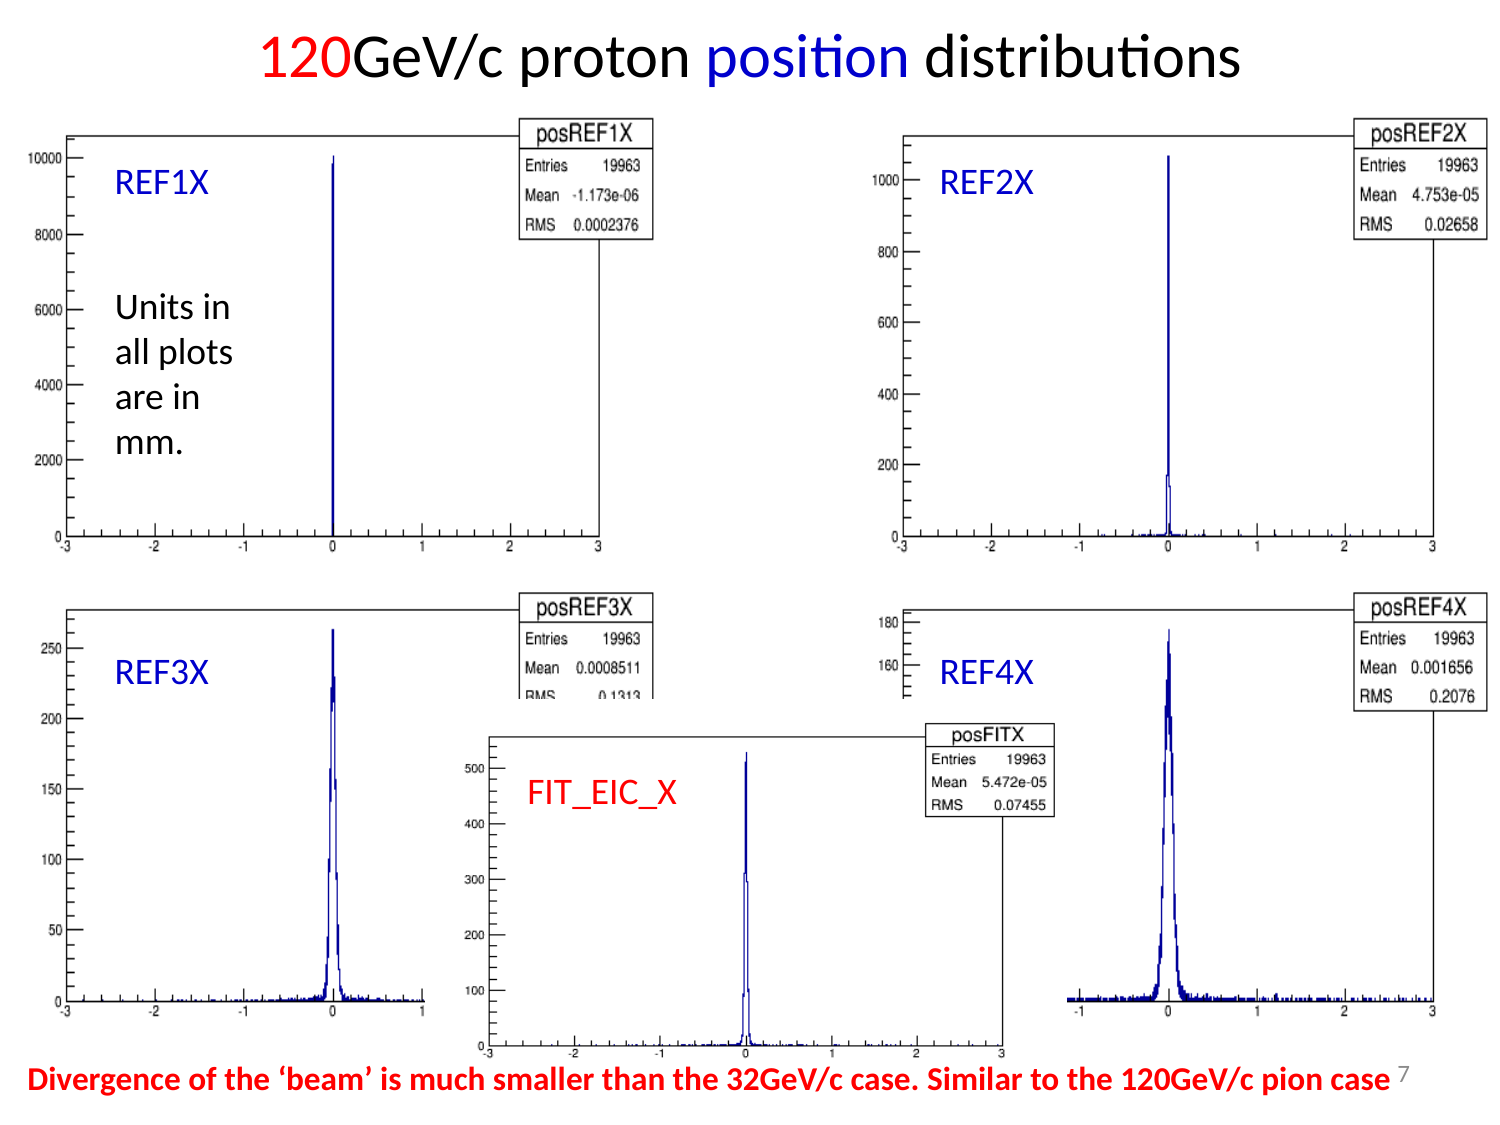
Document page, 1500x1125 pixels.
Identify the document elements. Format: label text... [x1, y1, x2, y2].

slide_number 7 [1074, 1060, 1425, 1103]
picture [0, 87, 1500, 1084]
title 120GeV/c proton position distributions [75, 0, 1425, 105]
text_box Divergence of the ‘beam’ is much smaller than the 32GeV/c case. Similar to the 120GeV/c pion case [12, 1058, 1500, 1105]
